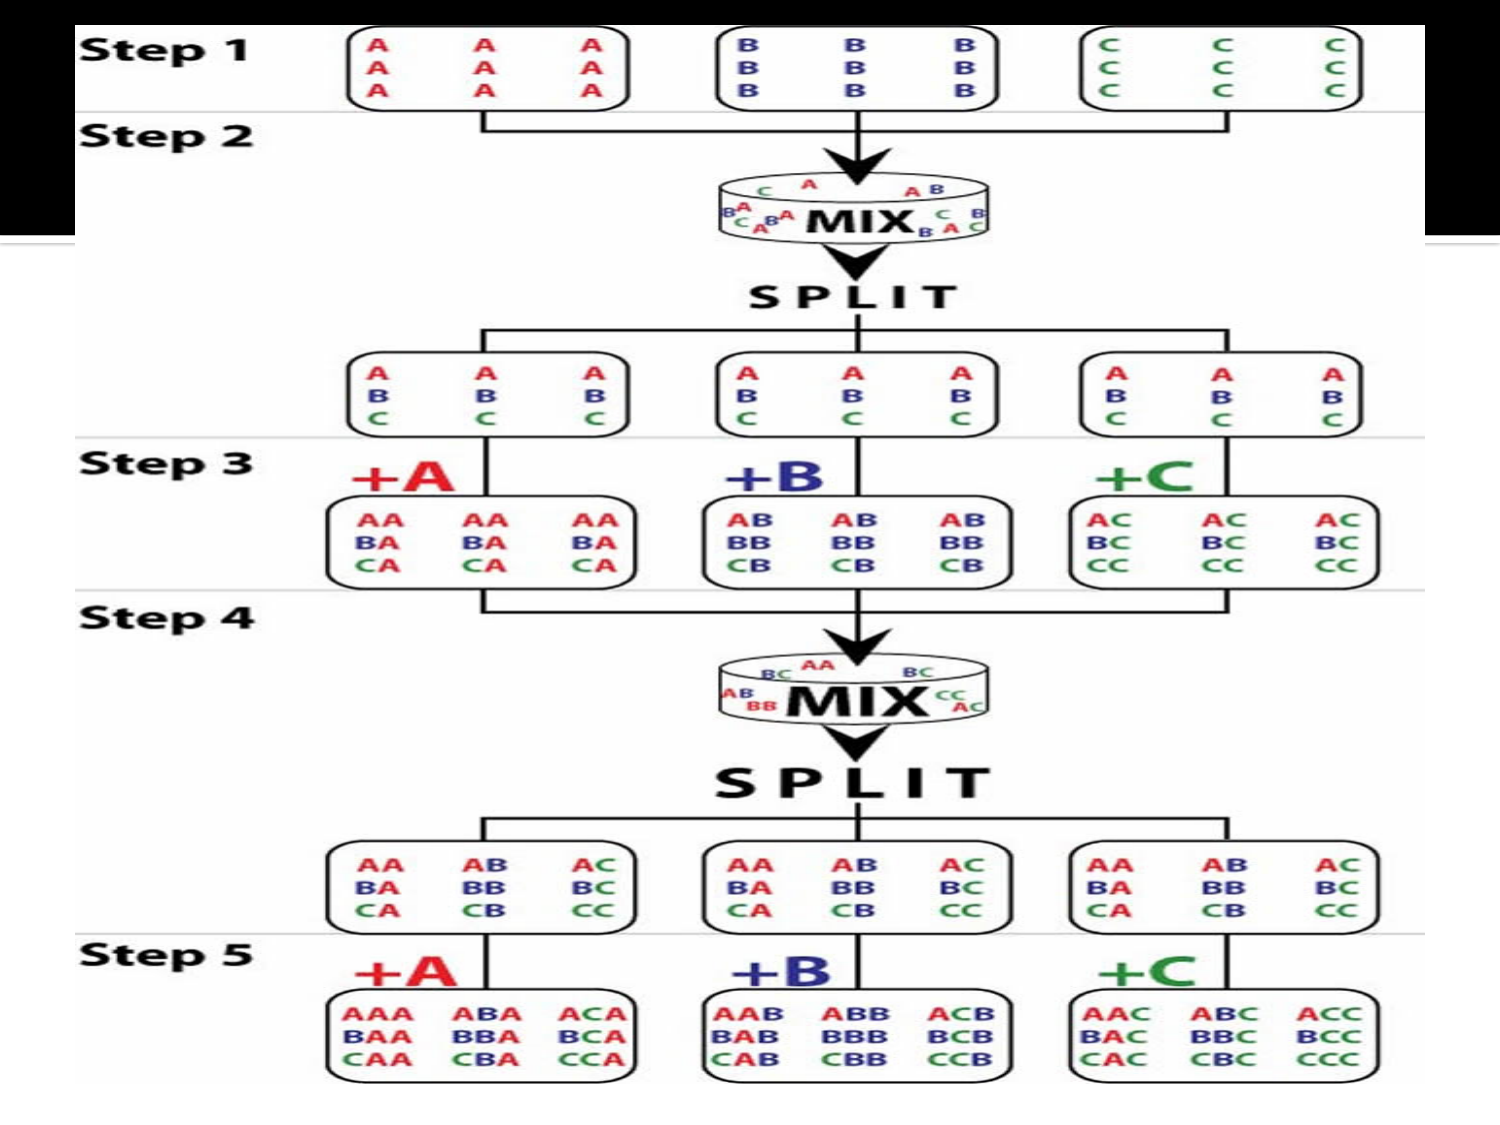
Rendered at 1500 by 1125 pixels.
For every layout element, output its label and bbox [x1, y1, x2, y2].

picture [74, 25, 1425, 1085]
